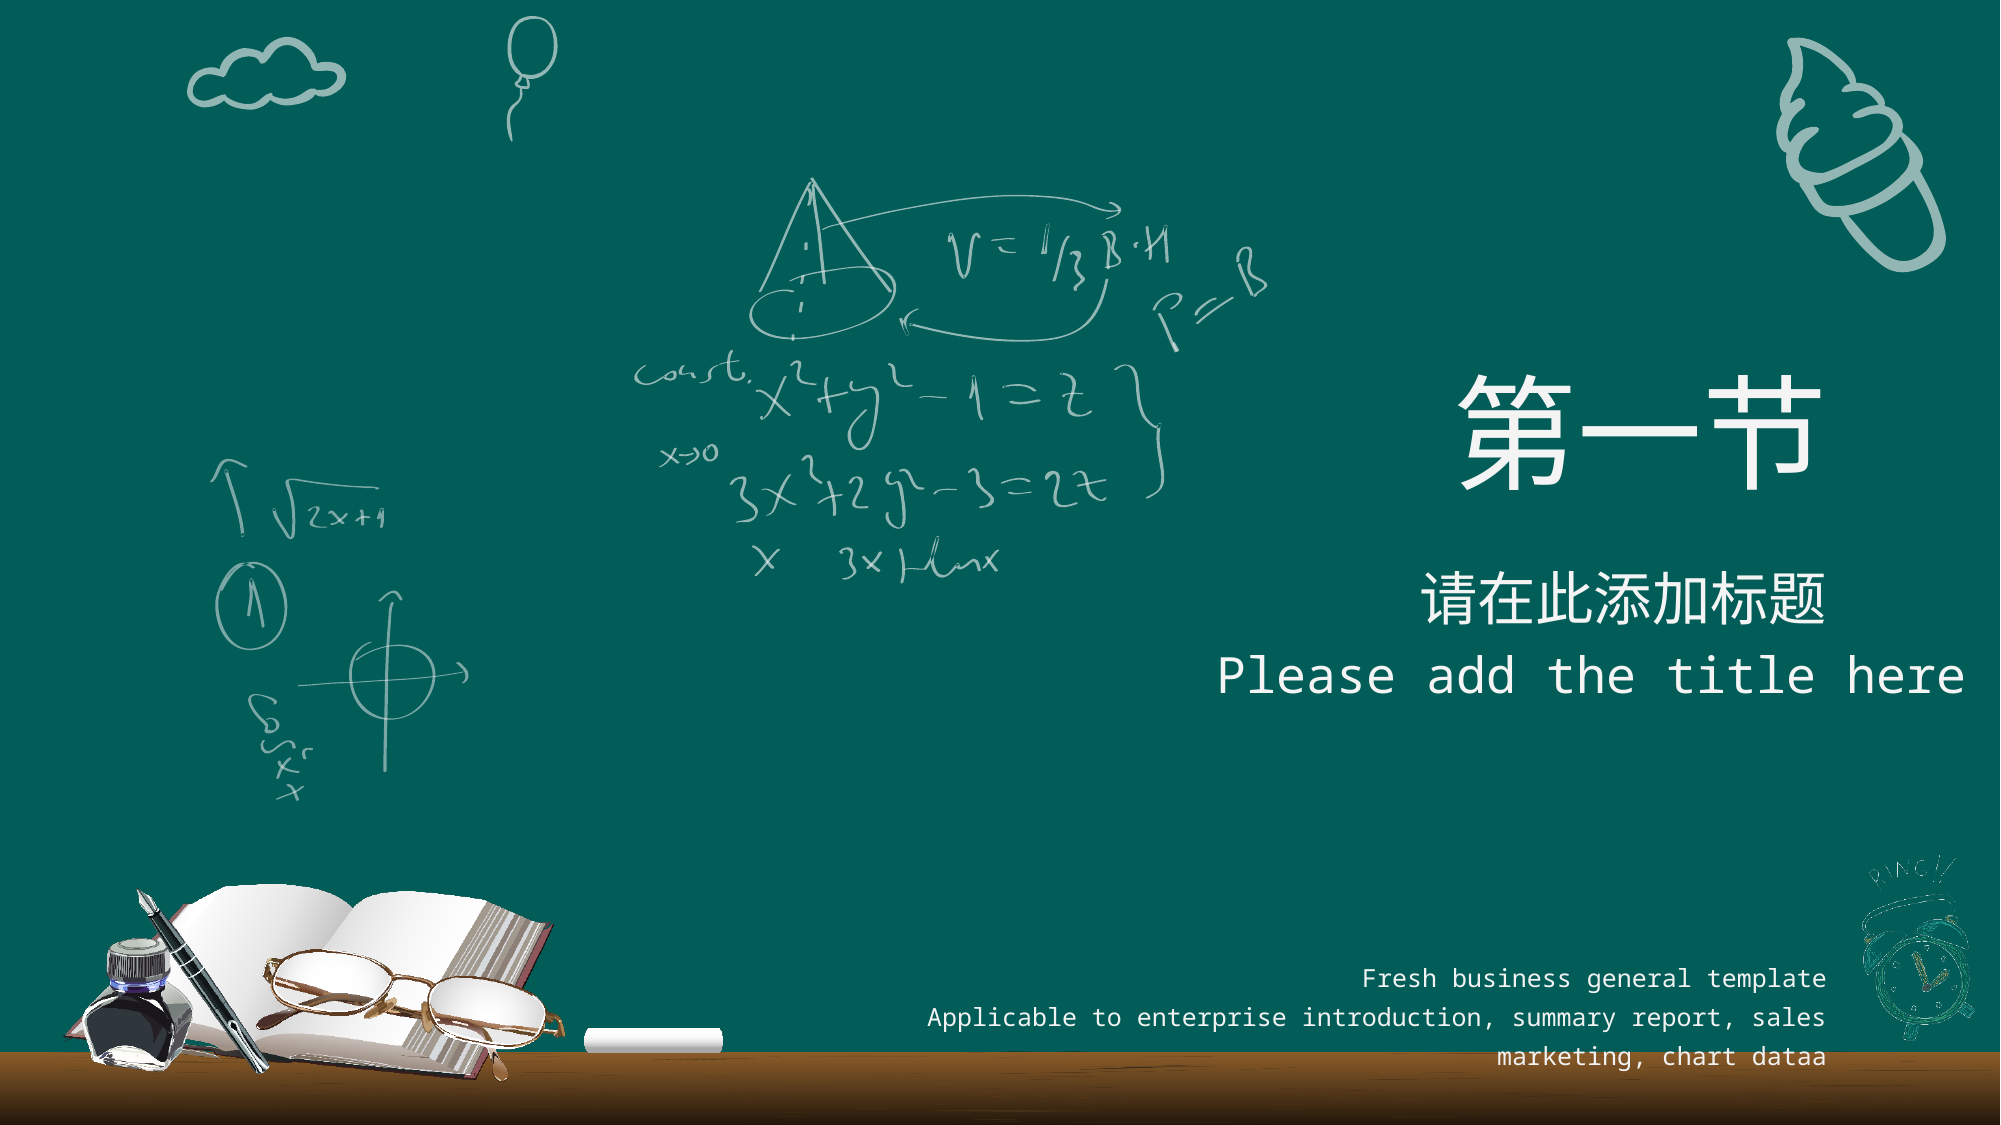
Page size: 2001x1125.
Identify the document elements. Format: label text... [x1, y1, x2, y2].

text_box [1776, 37, 1946, 273]
text_box 请在此添加标题 [1186, 554, 1842, 640]
picture [1862, 855, 1975, 1041]
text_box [63, 884, 723, 1082]
text_box [506, 15, 558, 142]
text_box [187, 36, 347, 110]
text_box Fresh business general template Applicable to enterprise introduction, summary report, sales marketing, chart dataa [767, 946, 1842, 1049]
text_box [627, 176, 1275, 584]
picture [0, 1049, 2000, 1125]
text_box Please add the title here [1201, 636, 1981, 711]
text_box 第一节 [1275, 347, 1842, 513]
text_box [208, 455, 469, 802]
